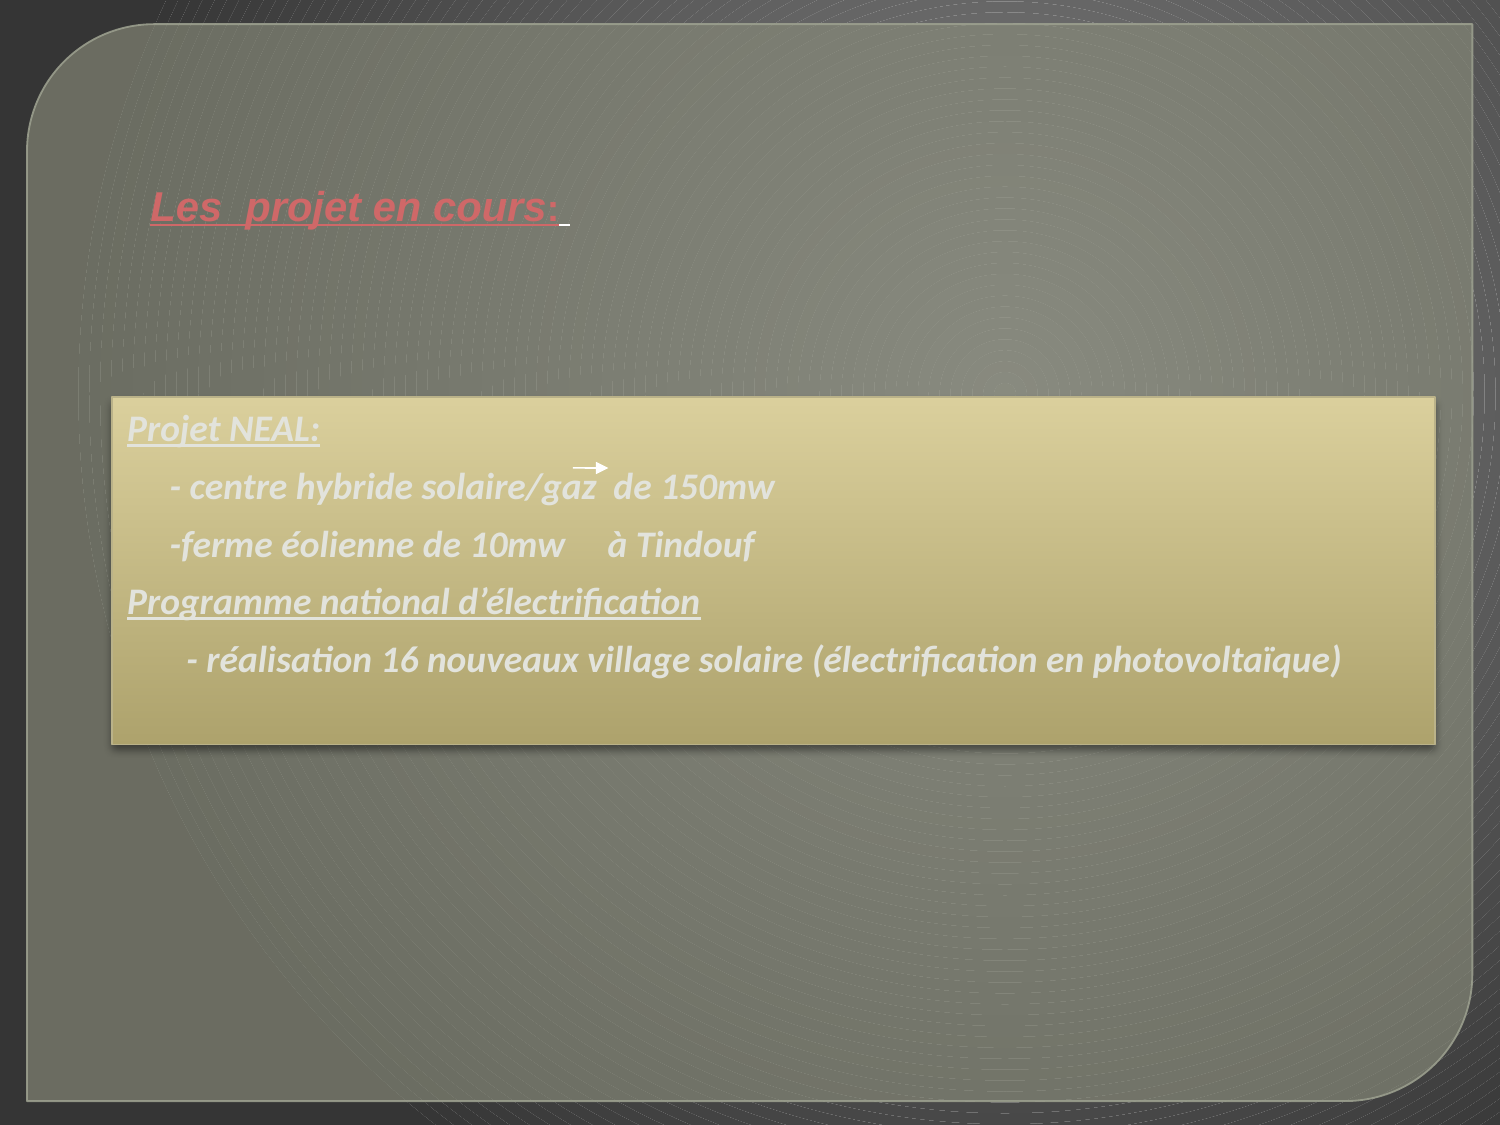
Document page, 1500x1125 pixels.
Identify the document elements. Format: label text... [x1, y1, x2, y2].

text_box Projet NEAL: - centre hybride solaire/gaz de 150mw -ferme éolienne de 10mw à Tindouf Programme national d’électrification - réalisation 16 nouveaux village solaire (électrification en photovoltaïque) [111, 396, 1436, 745]
text_box [572, 461, 609, 475]
text_box Les projet en cours: [135, 172, 1447, 238]
